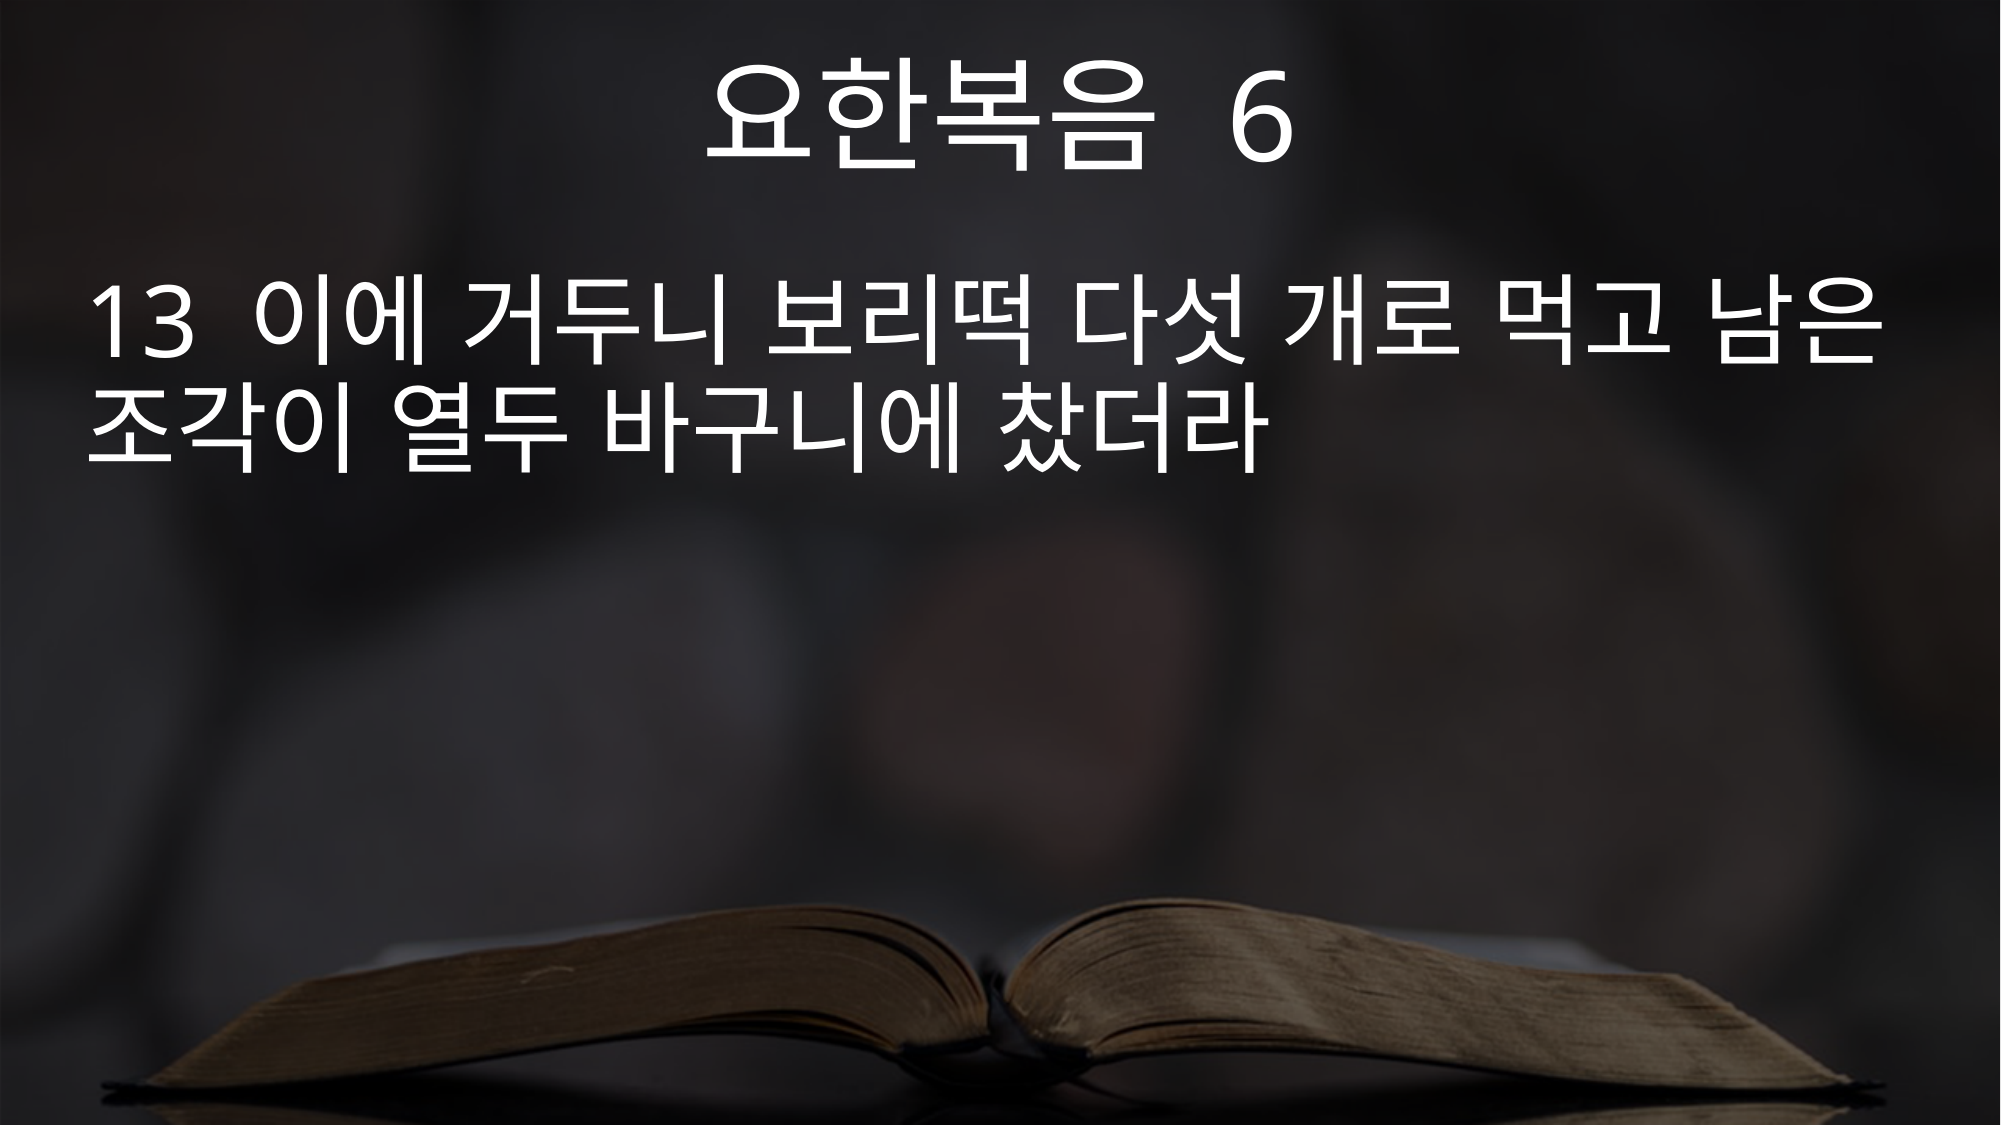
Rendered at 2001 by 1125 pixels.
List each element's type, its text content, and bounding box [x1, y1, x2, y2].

footer 요한복음 6 [0, 32, 2000, 192]
picture [0, 0, 2001, 1125]
list 13 이에 거두니 보리떡 다섯 개로 먹고 남은 조각이 열두 바구니에 찼더라 [69, 263, 1953, 423]
